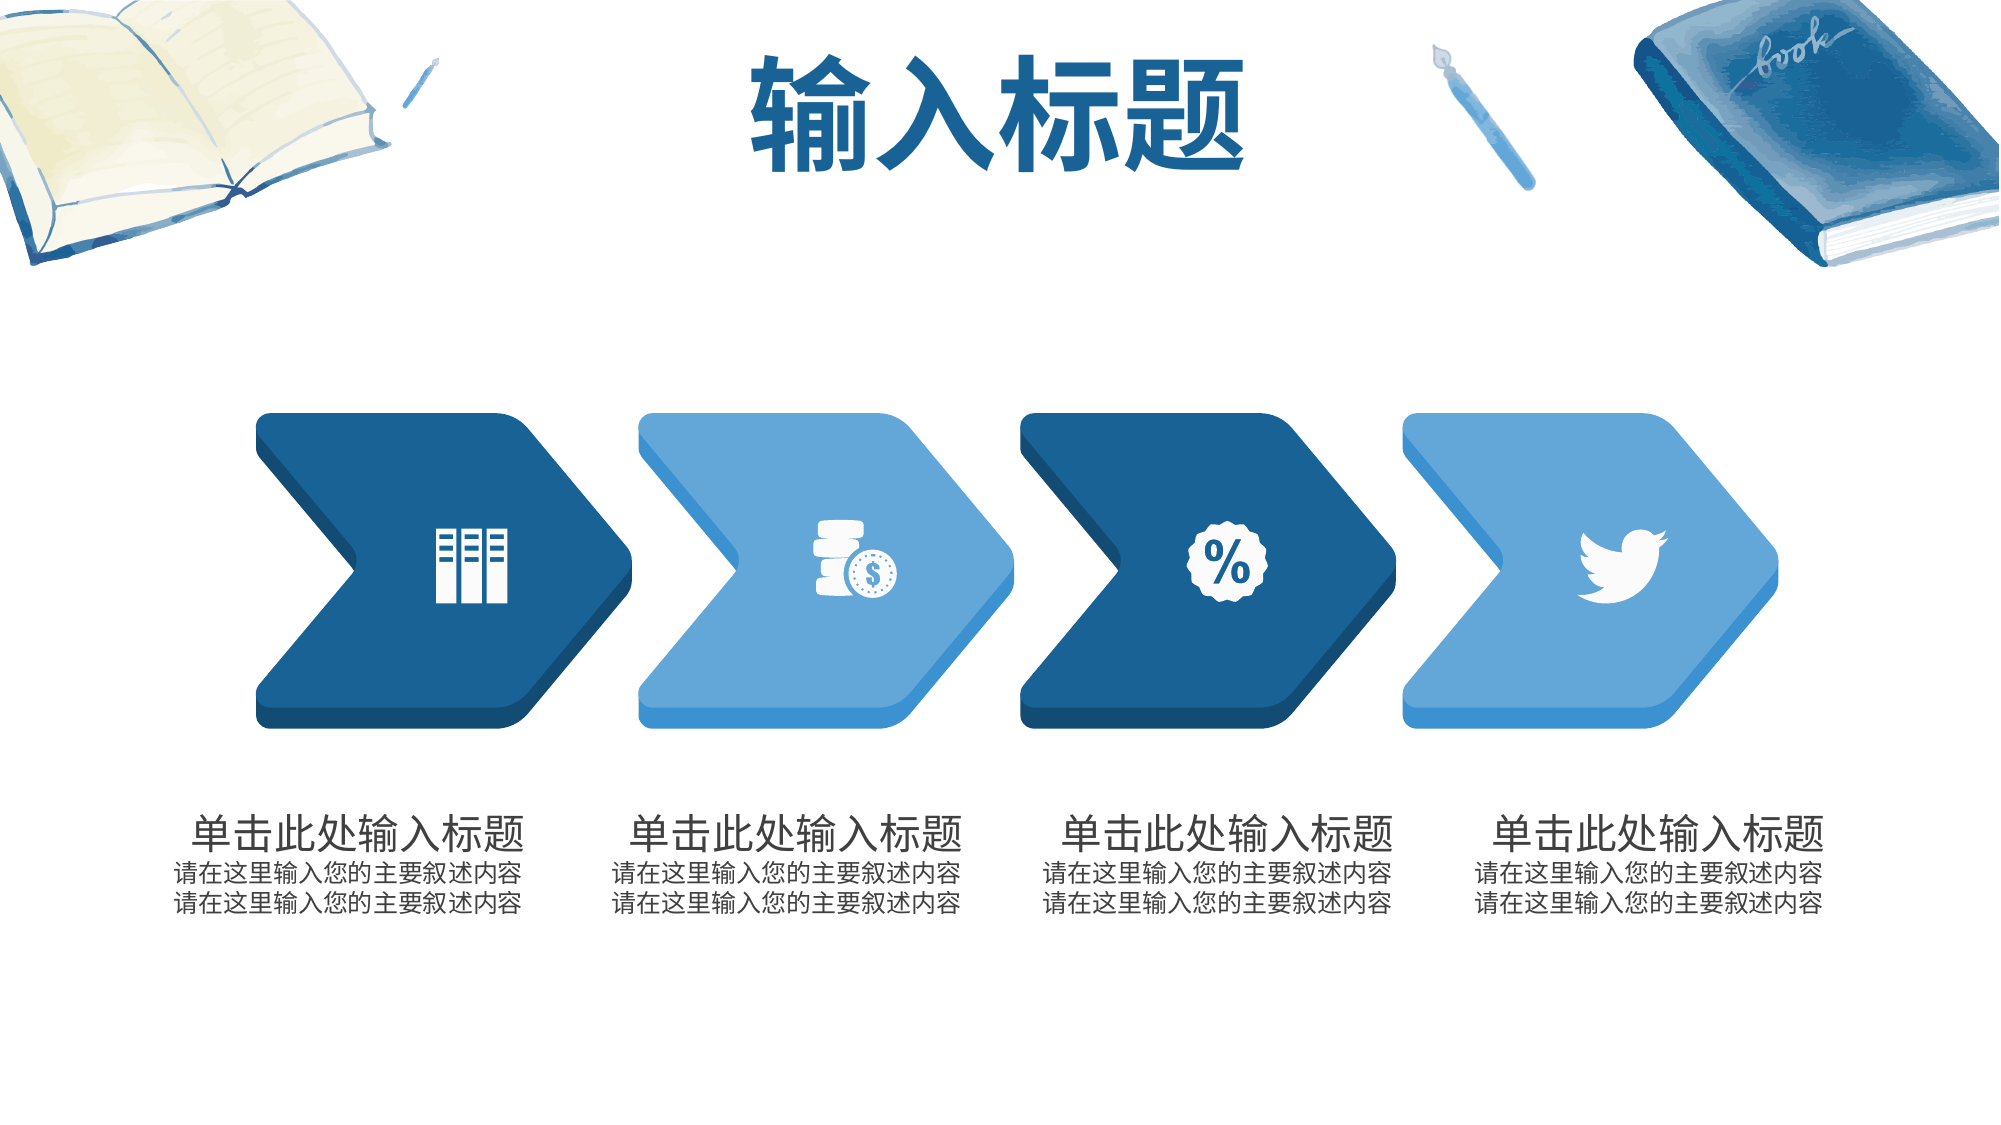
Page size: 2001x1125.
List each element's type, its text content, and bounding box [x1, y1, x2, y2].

text_box [461, 528, 482, 604]
picture [1421, 0, 2000, 280]
text_box 单击此处输入标题 请在这里输入您的主要叙述内容 请在这里输入您的主要叙述内容 [596, 800, 978, 1005]
text_box [486, 528, 508, 604]
text_box [1020, 568, 1396, 729]
text_box 输入标题 [607, 29, 1387, 194]
text_box [638, 432, 738, 571]
text_box [1020, 431, 1120, 571]
text_box 单击此处输入标题 请在这里输入您的主要叙述内容 请在这里输入您的主要叙述内容 [1459, 800, 1841, 1005]
text_box [1402, 413, 1779, 708]
text_box 单击此处输入标题 请在这里输入您的主要叙述内容 请在这里输入您的主要叙述内容 [158, 800, 540, 1005]
text_box [256, 433, 356, 570]
text_box [638, 413, 1014, 708]
text_box [1020, 413, 1397, 708]
text_box [1402, 430, 1503, 571]
picture [0, 0, 447, 280]
text_box 单击此处输入标题 请在这里输入您的主要叙述内容 请在这里输入您的主要叙述内容 [1028, 800, 1410, 1005]
text_box [848, 549, 897, 598]
text_box [1577, 529, 1669, 604]
text_box [256, 566, 632, 729]
text_box [1186, 520, 1268, 602]
text_box [436, 528, 457, 604]
text_box [638, 560, 1015, 729]
text_box [255, 413, 632, 708]
text_box [1402, 565, 1779, 729]
text_box [813, 519, 864, 596]
